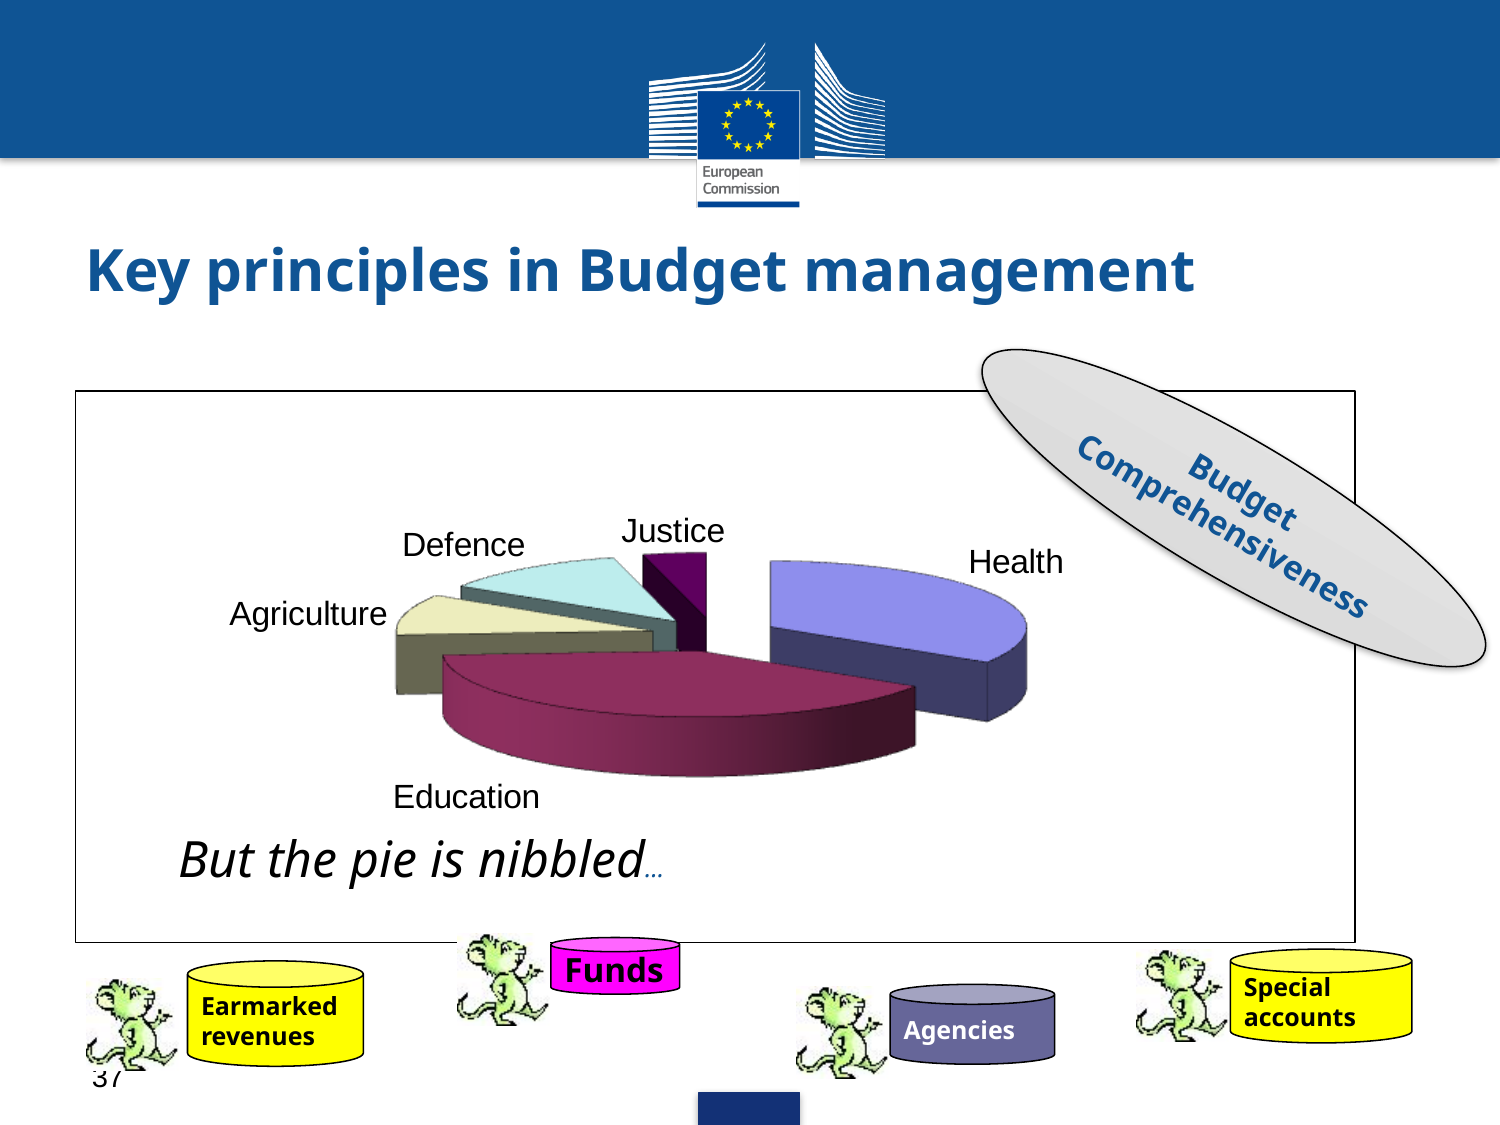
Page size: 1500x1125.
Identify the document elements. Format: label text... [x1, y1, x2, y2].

text_box Budget Comprehensiveness [981, 348, 1138, 381]
text_box Funds [556, 957, 680, 995]
text_box Special accounts [1235, 950, 1412, 1043]
text_box Budget Comprehensiveness [1366, 511, 1487, 668]
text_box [67, 383, 1362, 949]
text_box Agencies [893, 984, 1055, 1065]
picture [795, 986, 889, 1080]
picture [457, 932, 550, 1026]
picture [649, 42, 885, 208]
text_box Earmarked revenues [187, 960, 364, 1067]
picture [85, 978, 179, 1072]
slide_number 37 [76, 1022, 553, 1102]
picture [1136, 948, 1230, 1042]
title Key principles in Budget management [70, 230, 1421, 305]
